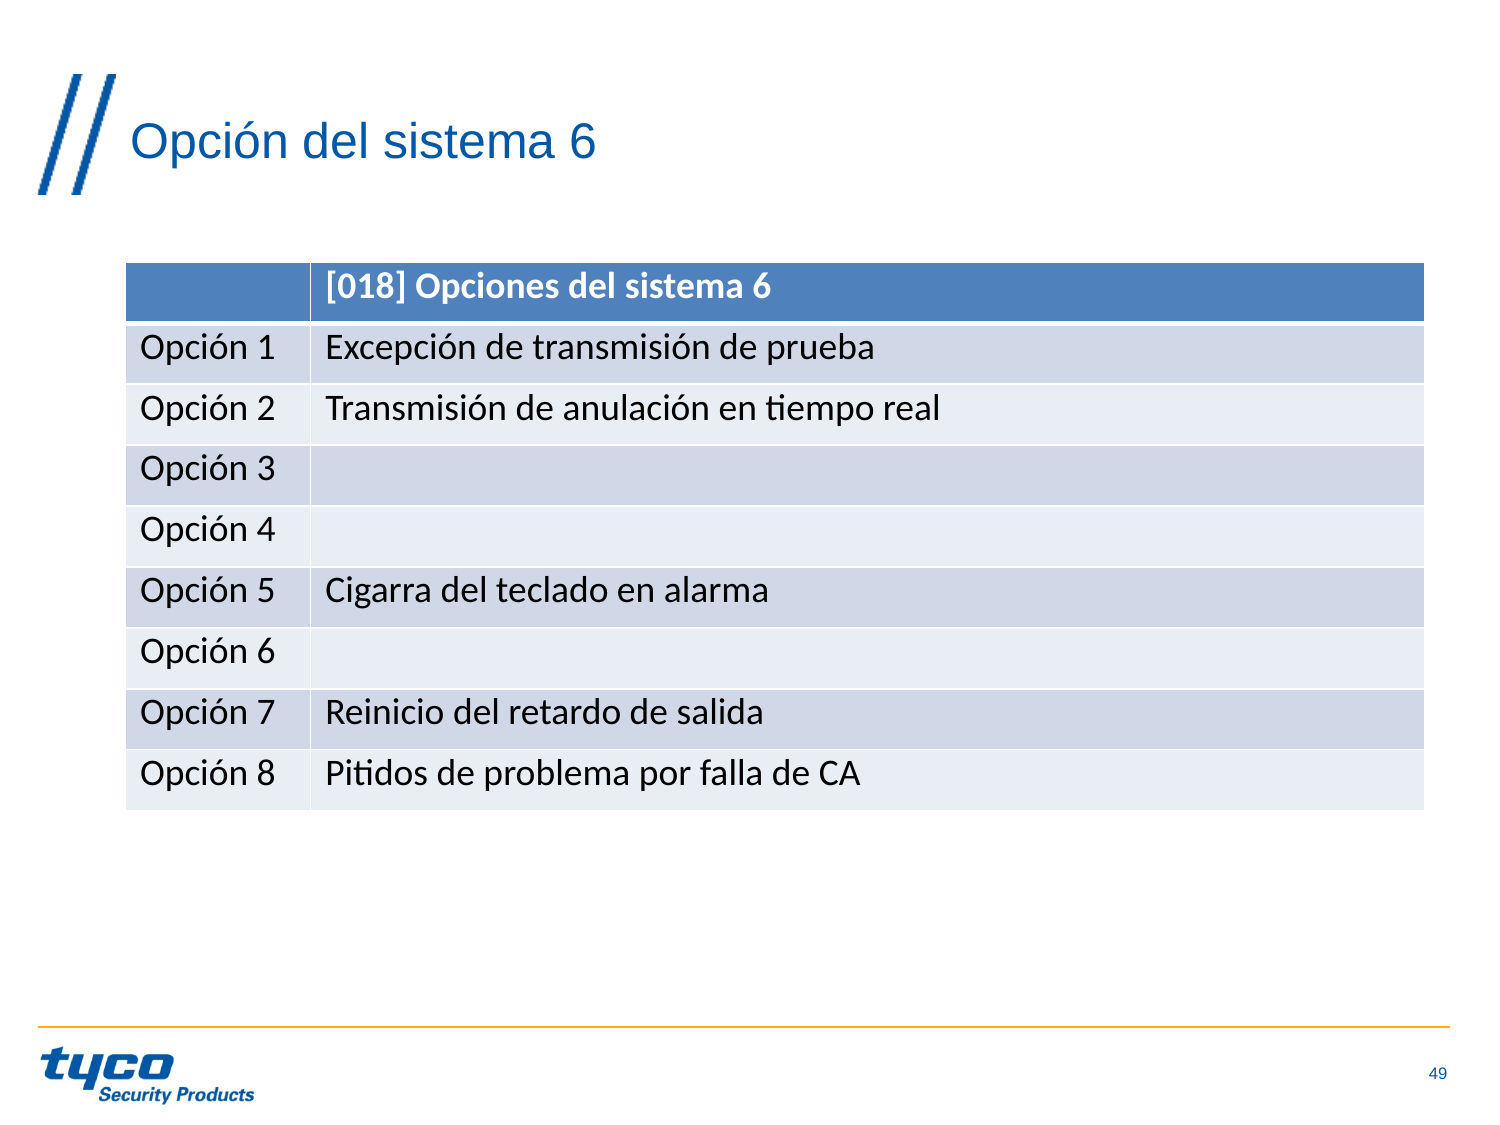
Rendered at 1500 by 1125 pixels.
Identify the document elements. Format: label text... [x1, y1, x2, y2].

table_cell Opción 6 [126, 629, 310, 688]
table_cell Opción 3 [126, 446, 310, 505]
table_cell Opción 8 [126, 750, 310, 810]
picture [37, 74, 115, 195]
table_cell [311, 629, 1424, 688]
slide_number 49 [1387, 1042, 1463, 1103]
text_box [97, 1061, 228, 1091]
table_cell Opción 4 [126, 507, 310, 566]
table_cell Transmisión de anulación en tiempo real [311, 385, 1424, 444]
table_cell Excepción de transmisión de prueba [311, 326, 1424, 383]
title Opción del sistema 6 [115, 44, 1426, 233]
table_cell Opción 2 [126, 385, 310, 444]
table_header [018] Opciones del sistema 6 [311, 263, 1424, 321]
table_cell [311, 446, 1424, 505]
picture [34, 1040, 260, 1107]
table_cell Opción 7 [126, 690, 310, 749]
table_cell Opción 5 [126, 568, 310, 627]
table_cell [311, 507, 1424, 566]
table_cell Opción 1 [126, 326, 310, 383]
table_cell Cigarra del teclado en alarma [311, 568, 1424, 627]
table_cell Reinicio del retardo de salida [311, 690, 1424, 749]
table_cell Pitidos de problema por falla de CA [311, 750, 1424, 810]
table_header [126, 263, 310, 321]
